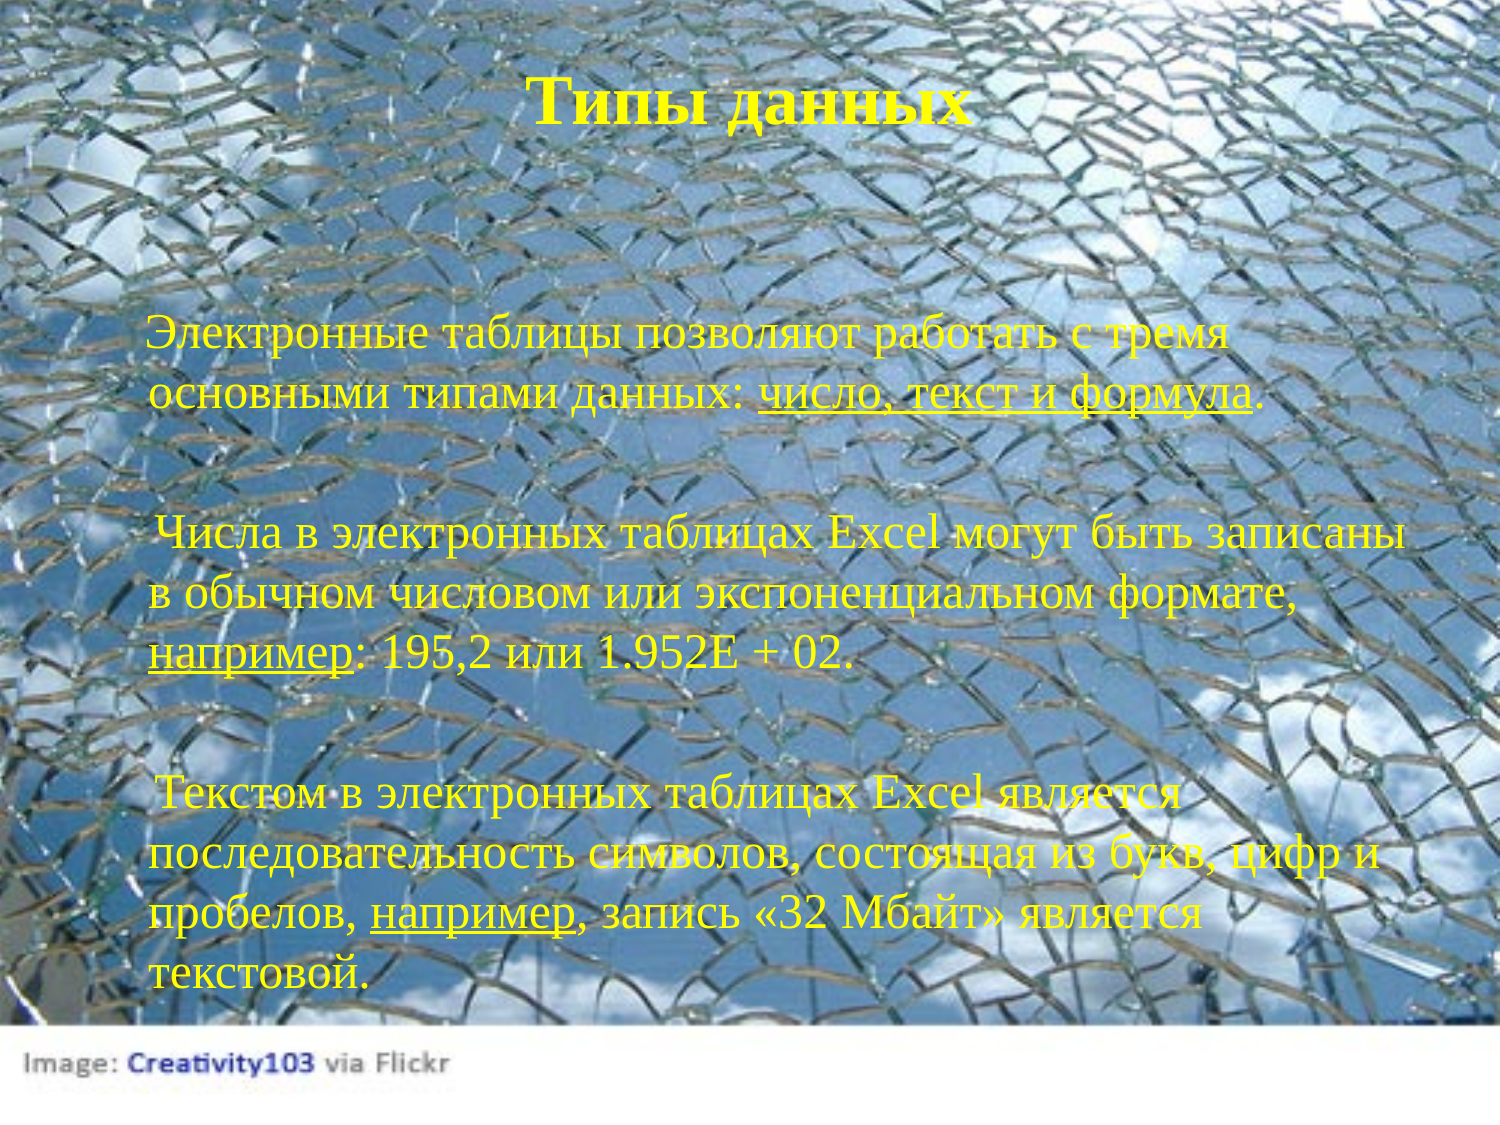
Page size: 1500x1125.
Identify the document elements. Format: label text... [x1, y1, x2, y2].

picture [0, 0, 1500, 1125]
list Электронные таблицы позволяют работать с тремя основными типами данных: число, текст и формула. Числа в электронных таблицах Excel могут быть записаны в обычном числовом или экспоненциальном формате, например: 195,2 или 1.952E + 02. Текстом в электронных таблицах Excel является последовательность символов, состоящая из букв, цифр и пробелов, например, запись «32 Мбайт» является текстовой. [76, 290, 1437, 1034]
title Типы данных [74, 44, 1426, 233]
